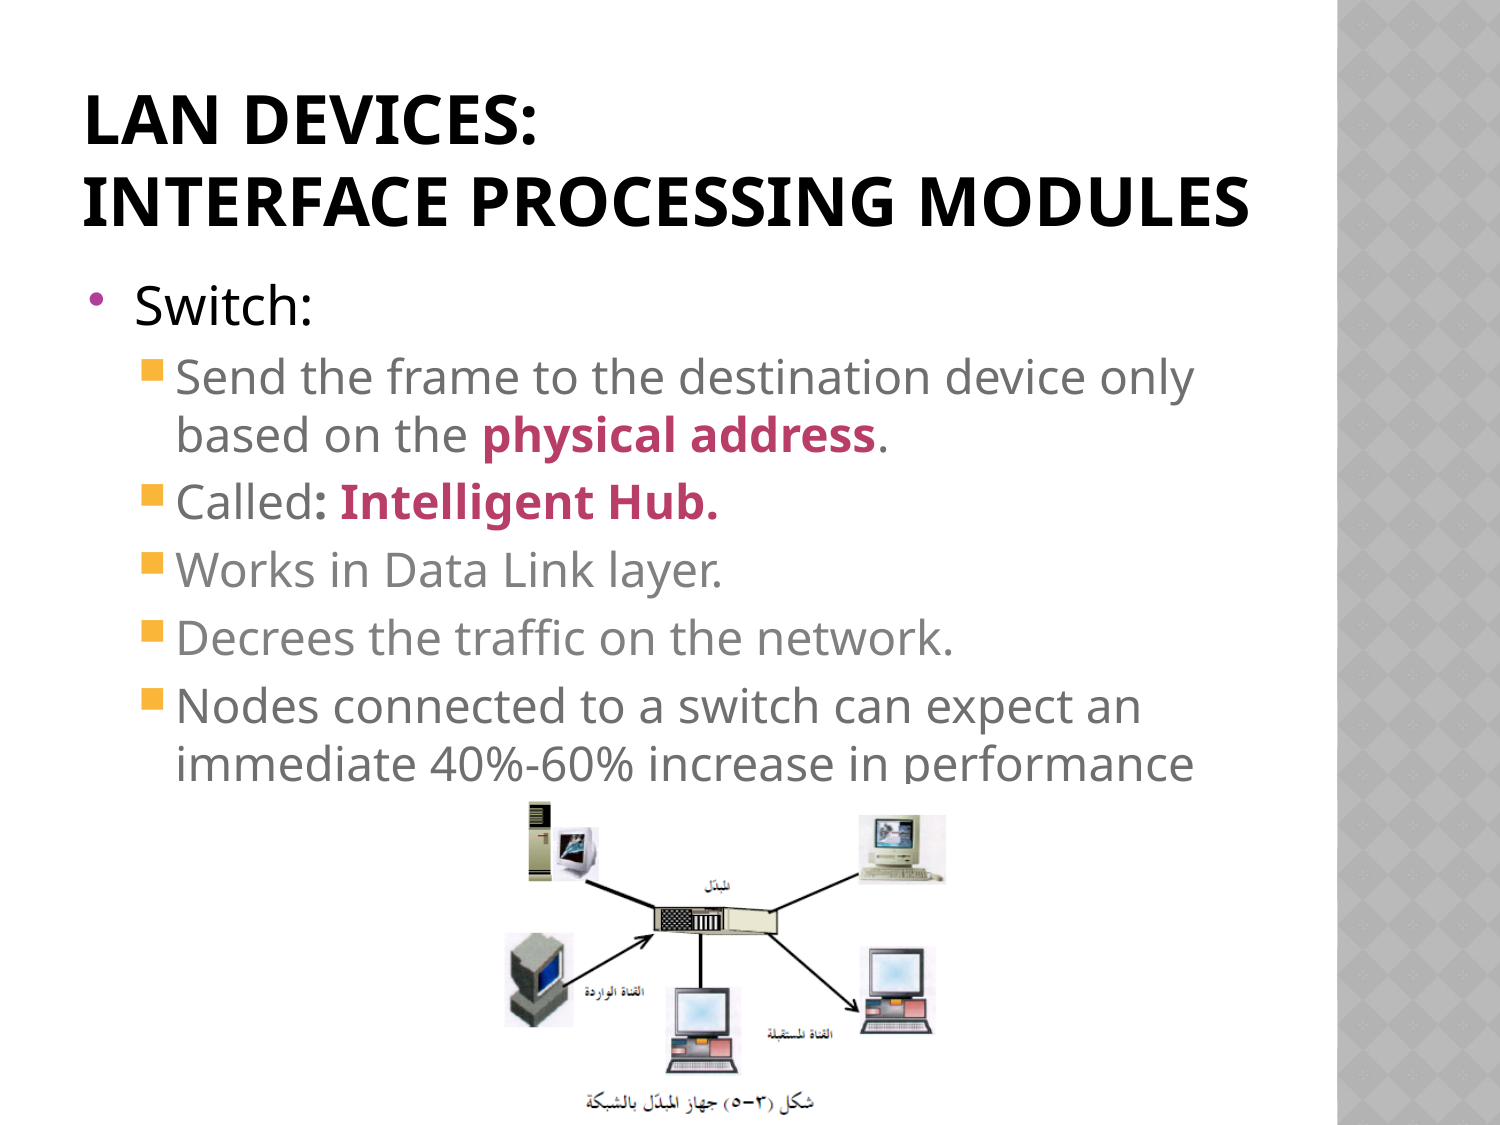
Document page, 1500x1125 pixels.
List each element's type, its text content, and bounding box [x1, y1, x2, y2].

title LAN devices: interface processing Modules [75, 52, 1263, 240]
picture [499, 783, 951, 1125]
list Switch: Send the frame to the destination device only based on the physical address. Called: Intelligent Hub. Works in Data Link layer. Decrees the traffic on the network. Nodes connected to a switch can expect an immediate 40%-60% increase in performance [75, 264, 1263, 1059]
